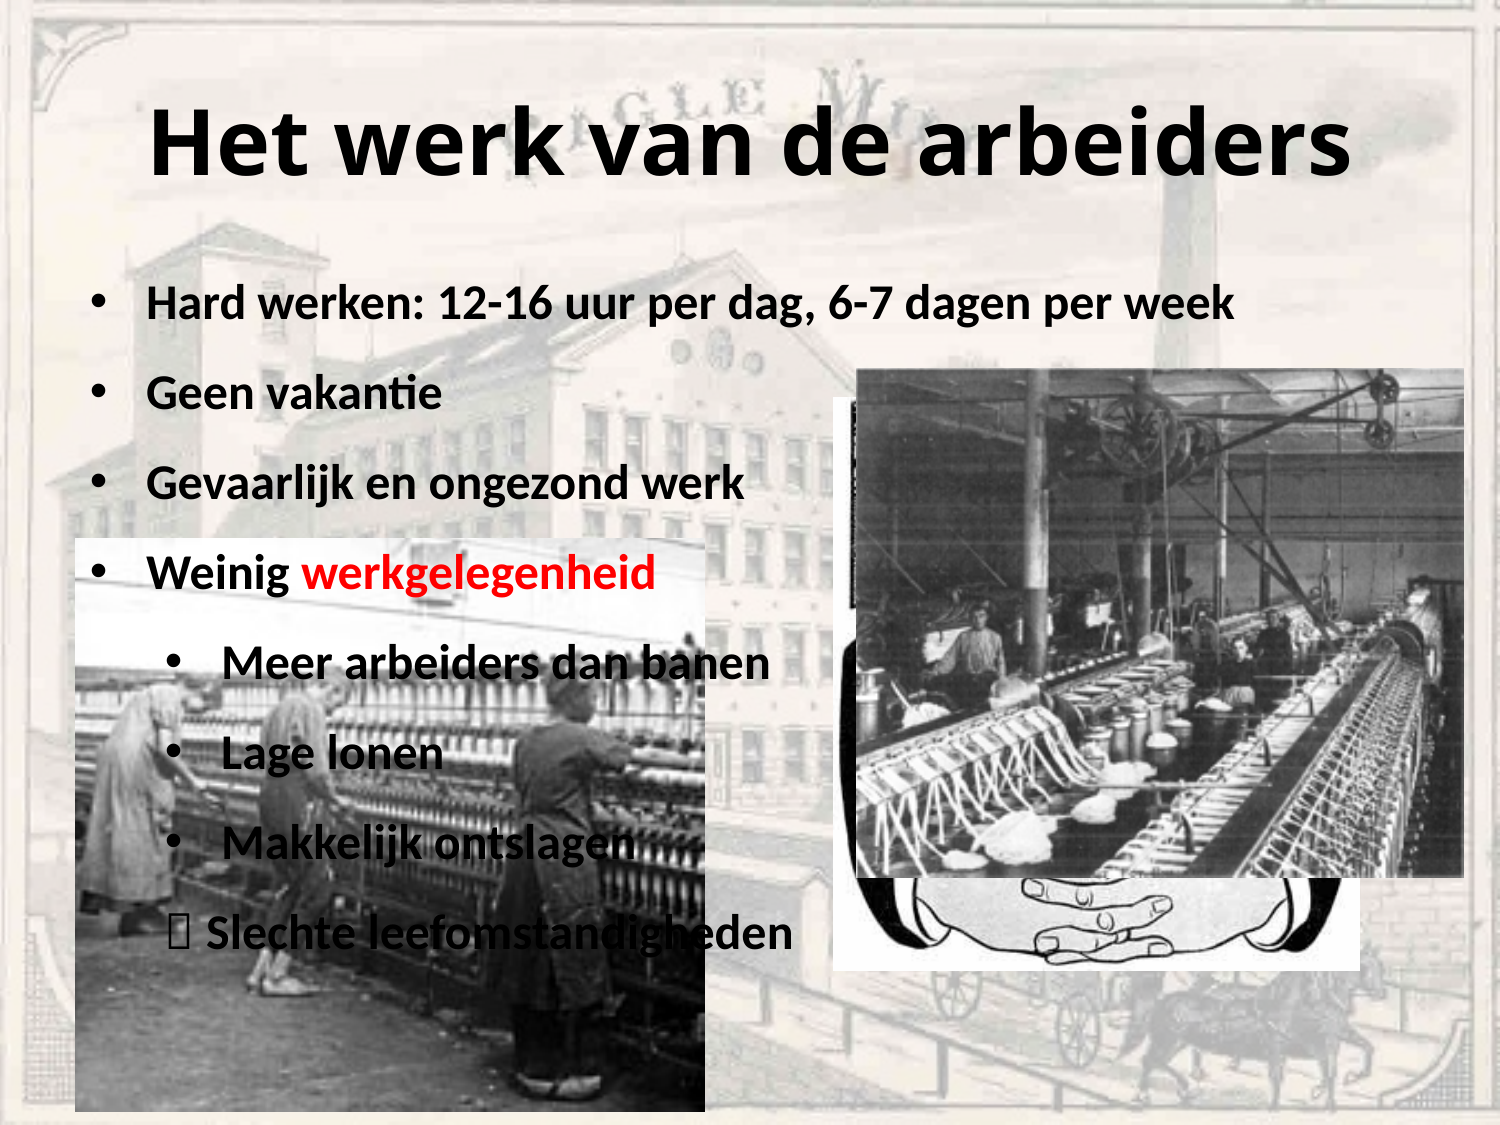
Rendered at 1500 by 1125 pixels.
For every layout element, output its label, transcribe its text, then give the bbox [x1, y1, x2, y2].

picture [74, 538, 705, 1113]
picture [833, 368, 1464, 971]
title Het werk van de arbeiders [75, 45, 1425, 233]
text_box Hard werken: 12-16 uur per dag, 6-7 dagen per week Geen vakantie Gevaarlijk en ongezond werk Weinig werkgelegenheid Meer arbeiders dan banen Lage lonen Makkelijk ontslagen  Slechte leefomstandigheden [75, 232, 1294, 968]
